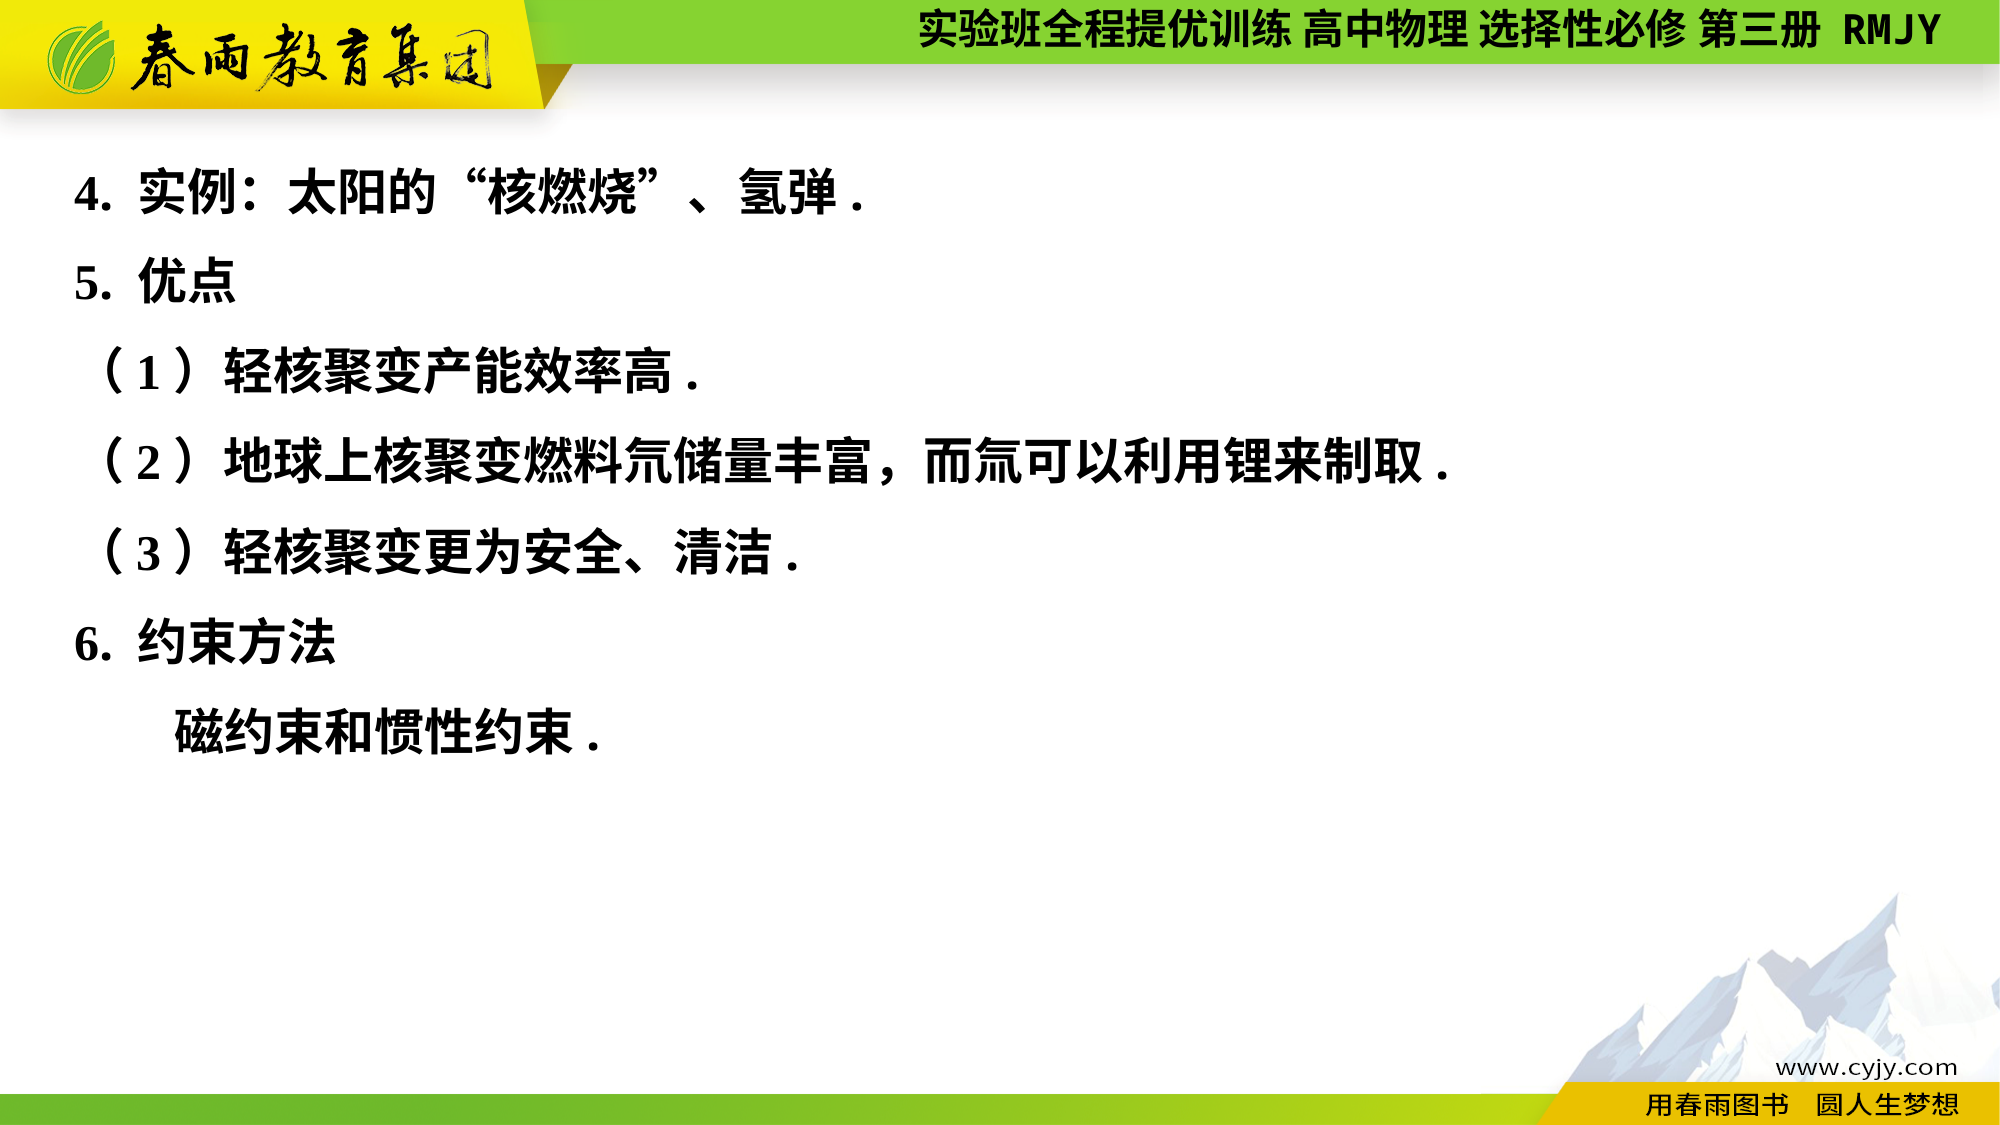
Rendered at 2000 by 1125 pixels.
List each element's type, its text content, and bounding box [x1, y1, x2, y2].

picture [0, 0, 2000, 1125]
list 4. 实例：太阳的“核燃烧”、氢弹. 5. 优点 （1）轻核聚变产能效率高. （2）地球上核聚变燃料氘储量丰富，而氚可以利用锂来制取. （3）轻核聚变更为安全、清洁. 6. 约束方法 磁约束和惯性约束. [59, 122, 1944, 763]
